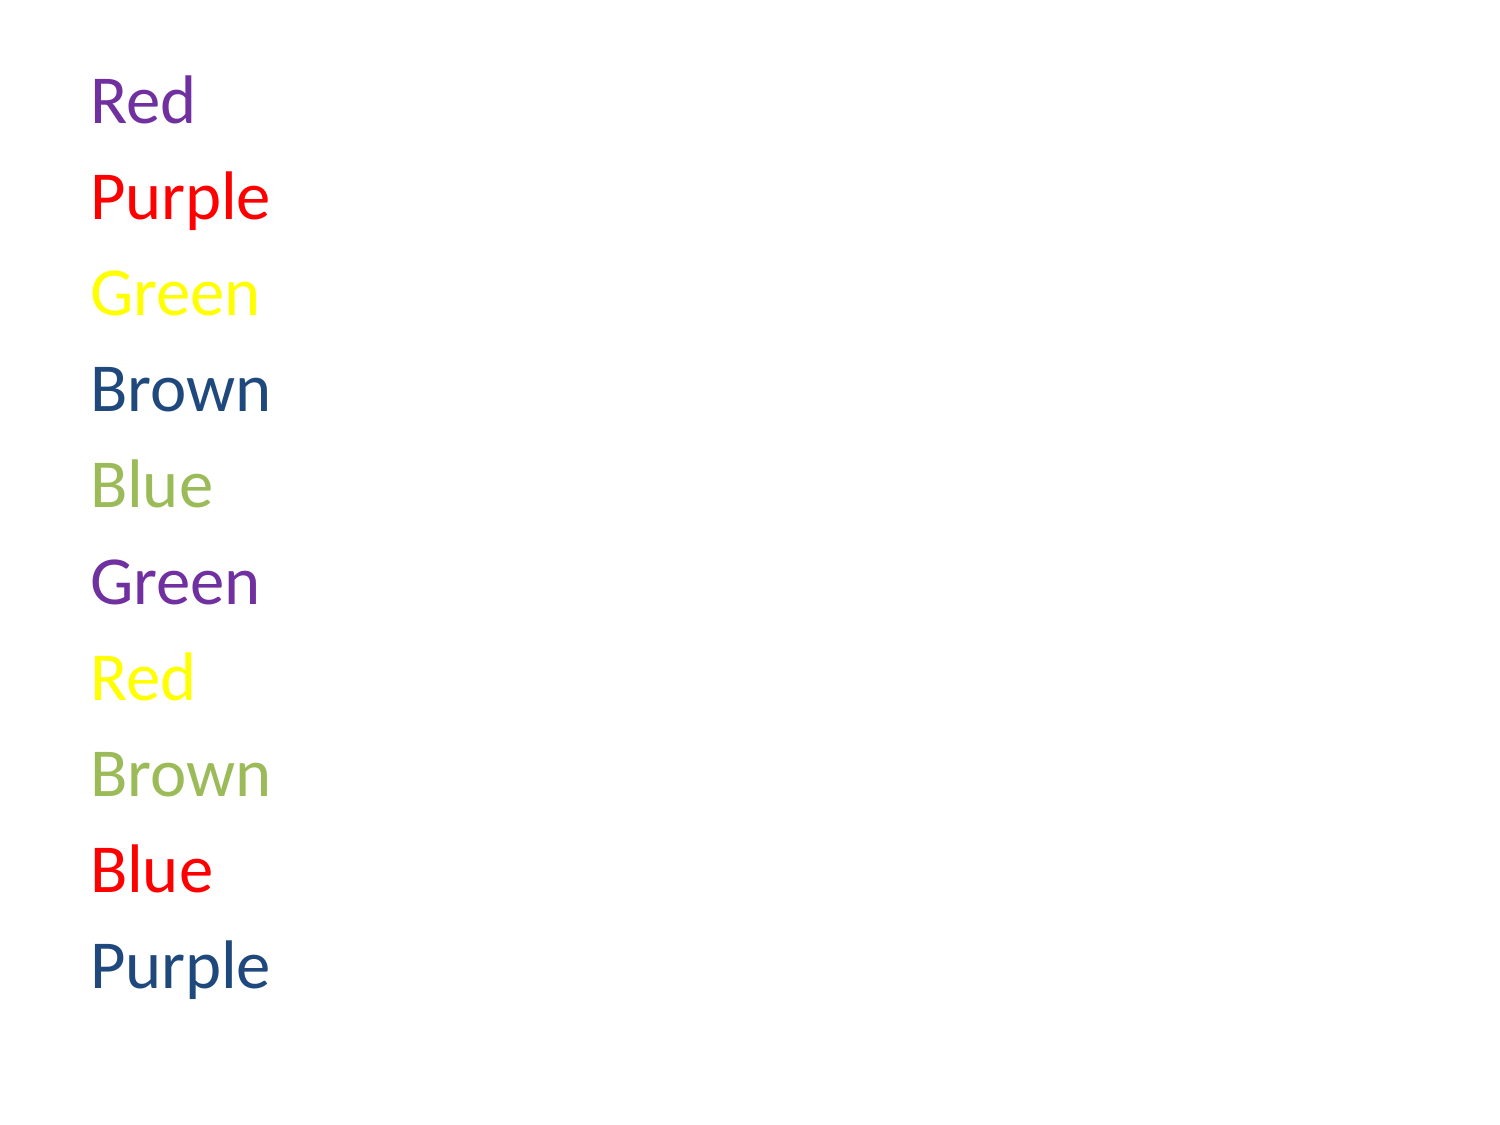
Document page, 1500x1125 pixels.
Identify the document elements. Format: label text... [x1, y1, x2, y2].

list Red Purple Green Brown Blue Green Red Brown Blue Purple [75, 46, 1425, 1005]
